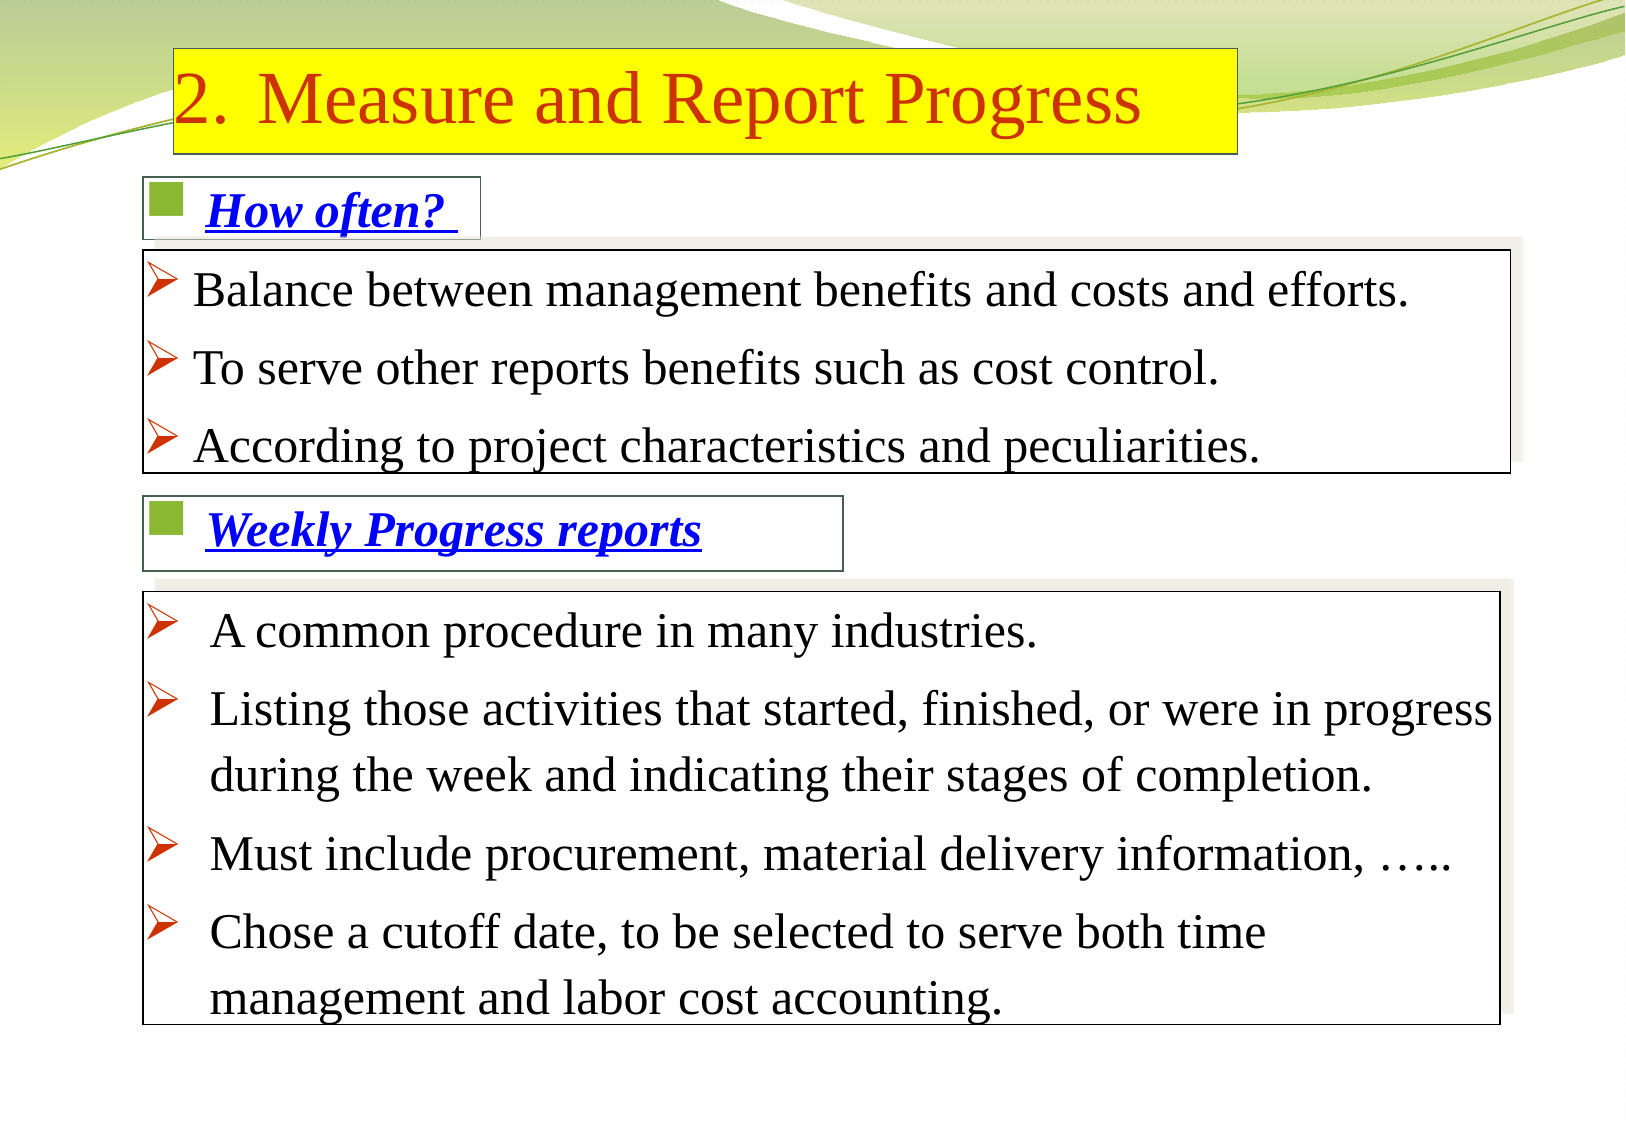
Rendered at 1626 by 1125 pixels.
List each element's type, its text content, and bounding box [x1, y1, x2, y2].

text_box Weekly Progress reports [143, 495, 843, 571]
text_box Balance between management benefits and costs and efforts. To serve other reports benefits such as cost control. According to project characteristics and peculiarities. [142, 249, 1511, 473]
text_box Measure and Report Progress [173, 48, 1238, 155]
text_box A common procedure in many industries. Listing those activities that started, finished, or were in progress during the week and indicating their stages of completion. Must include procurement, material delivery information, ….. Chose a cutoff date, to be selected to serve both time management and labor cost accounting. [142, 591, 1500, 1025]
text_box How often? [143, 177, 481, 240]
